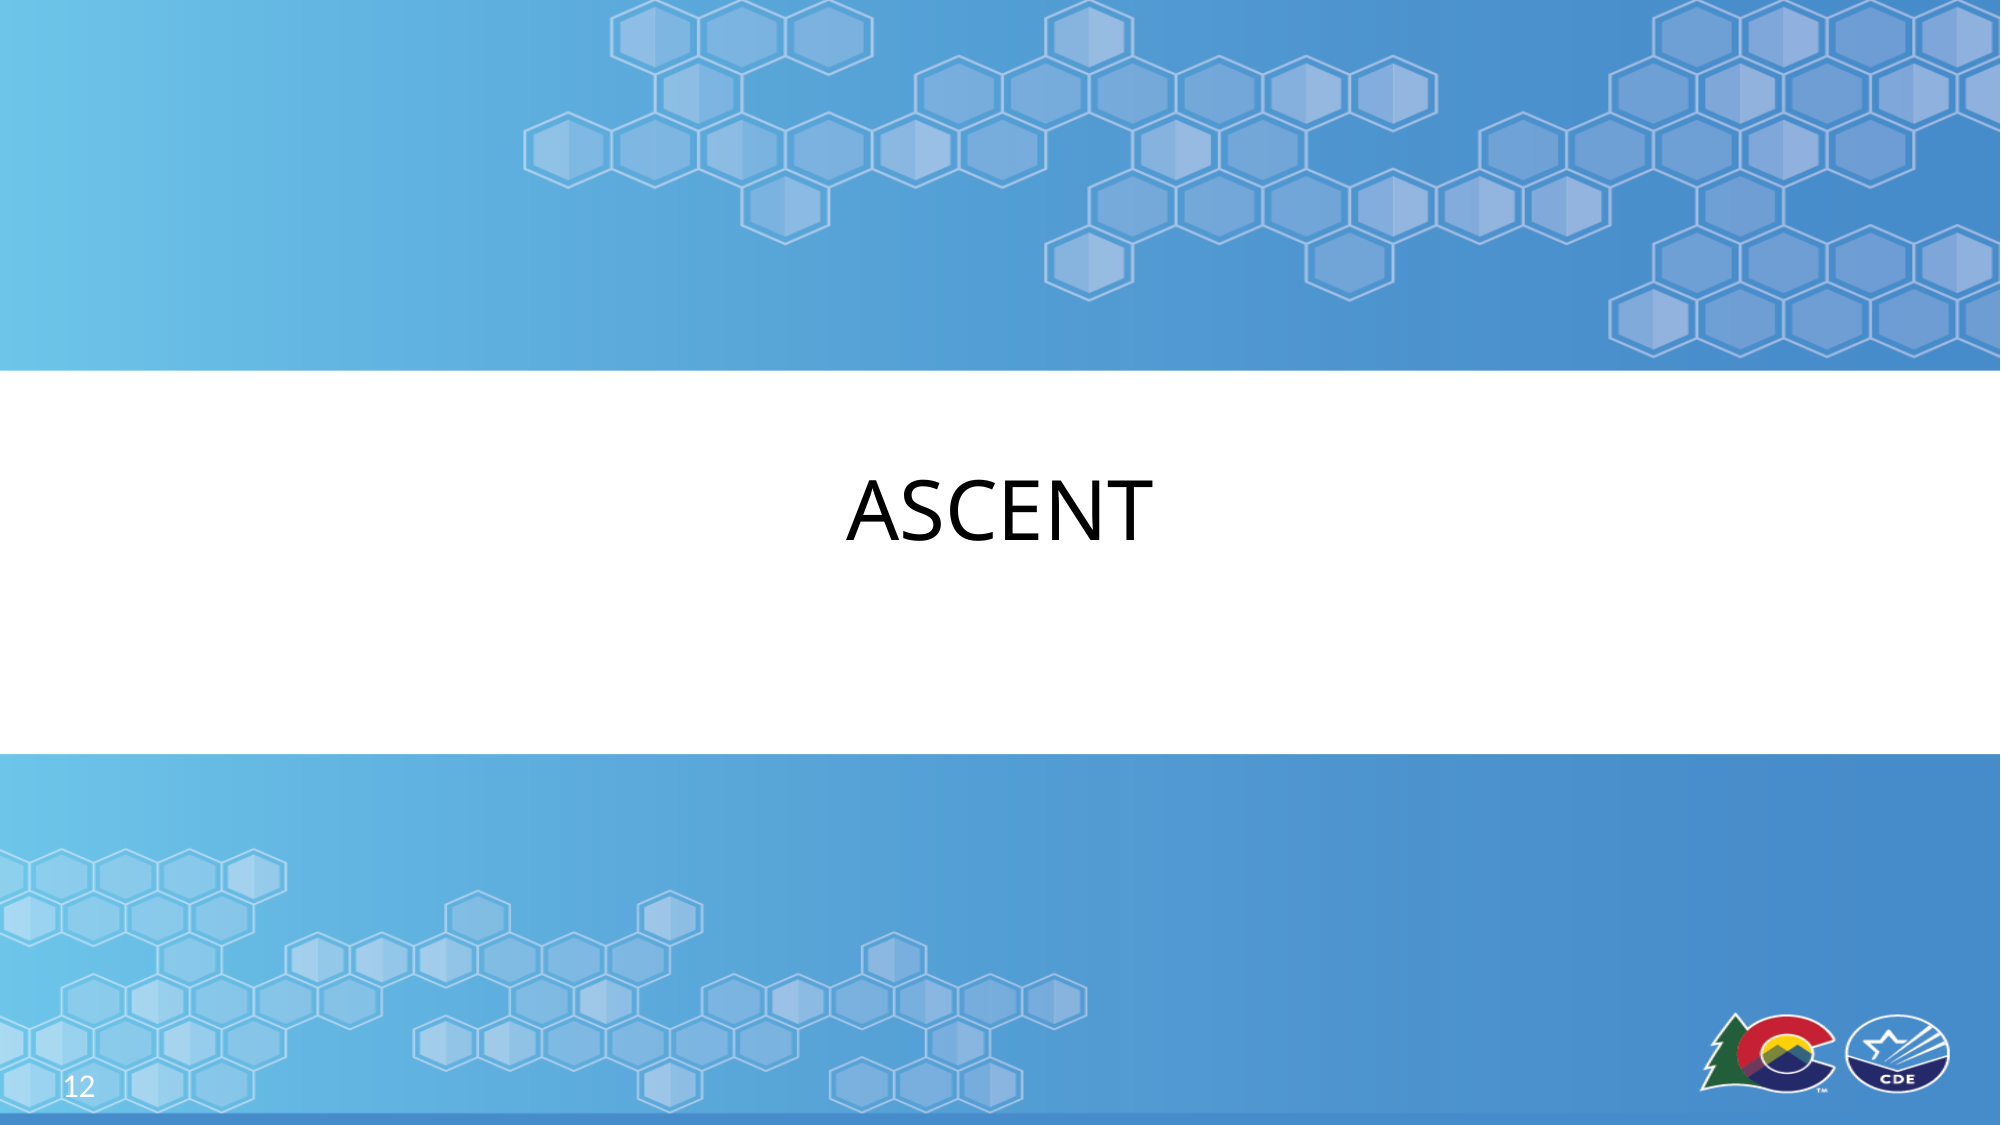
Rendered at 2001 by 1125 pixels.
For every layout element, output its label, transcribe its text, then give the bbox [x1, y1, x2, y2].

picture [0, 755, 2000, 1125]
slide_number 12 [47, 1054, 498, 1115]
picture [0, 0, 2000, 370]
title ASCENT [0, 370, 2000, 755]
